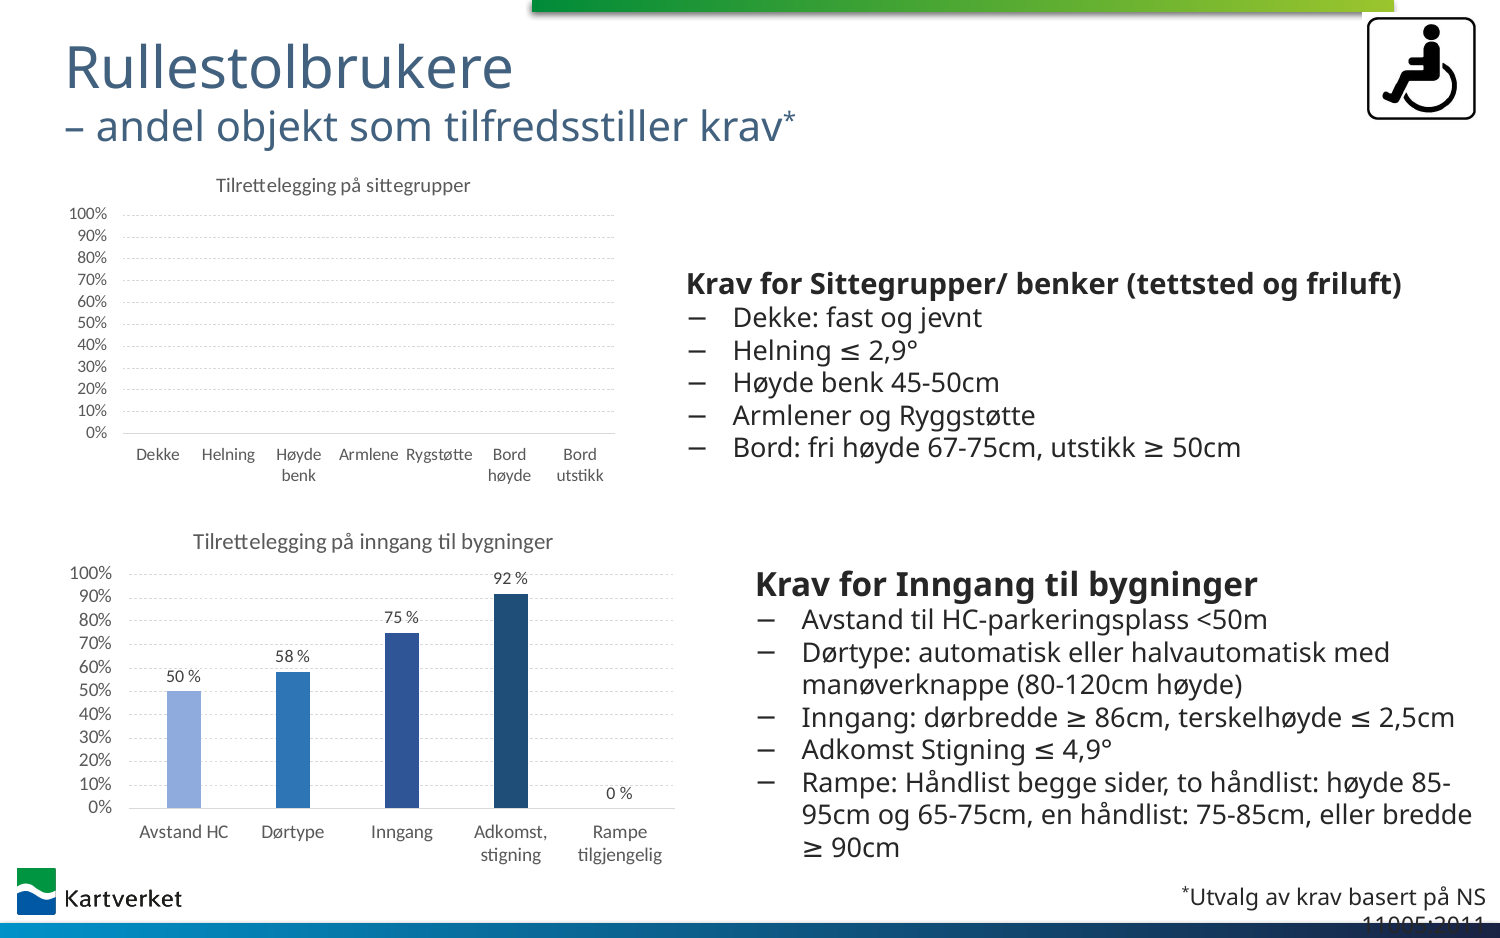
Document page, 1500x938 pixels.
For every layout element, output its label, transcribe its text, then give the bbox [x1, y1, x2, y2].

picture [62, 166, 625, 492]
text_box Krav for Inngang til bygninger Avstand til HC-parkeringsplass <50m Dørtype: automatisk eller halvautomatisk med manøverknappe (80-120cm høyde) Inngang: dørbredde ≥ 86cm, terskelhøyde ≤ 2,5cm Adkomst Stigning ≤ 4,9° Rampe: Håndlist begge sider, to håndlist: høyde 85-95cm og 65-75cm, en håndlist: 75-85cm, eller bredde ≥ 90cm [740, 555, 1491, 870]
text_box Krav for Sittegrupper/ benker (tettsted og friluft) Dekke: fast og jevnt Helning ≤ 2,9° Høyde benk 45-50cm Armlener og Ryggstøtte Bord: fri høyde 67-75cm, utstikk ≥ 50cm [670, 258, 1418, 471]
text_box *Utvalg av krav basert på NS 11005:2011 [1068, 873, 1500, 938]
text_box Rullestolbrukere – andel objekt som tilfredsstiller krav* [49, 25, 1431, 158]
picture [62, 520, 685, 874]
picture [1362, 12, 1481, 126]
